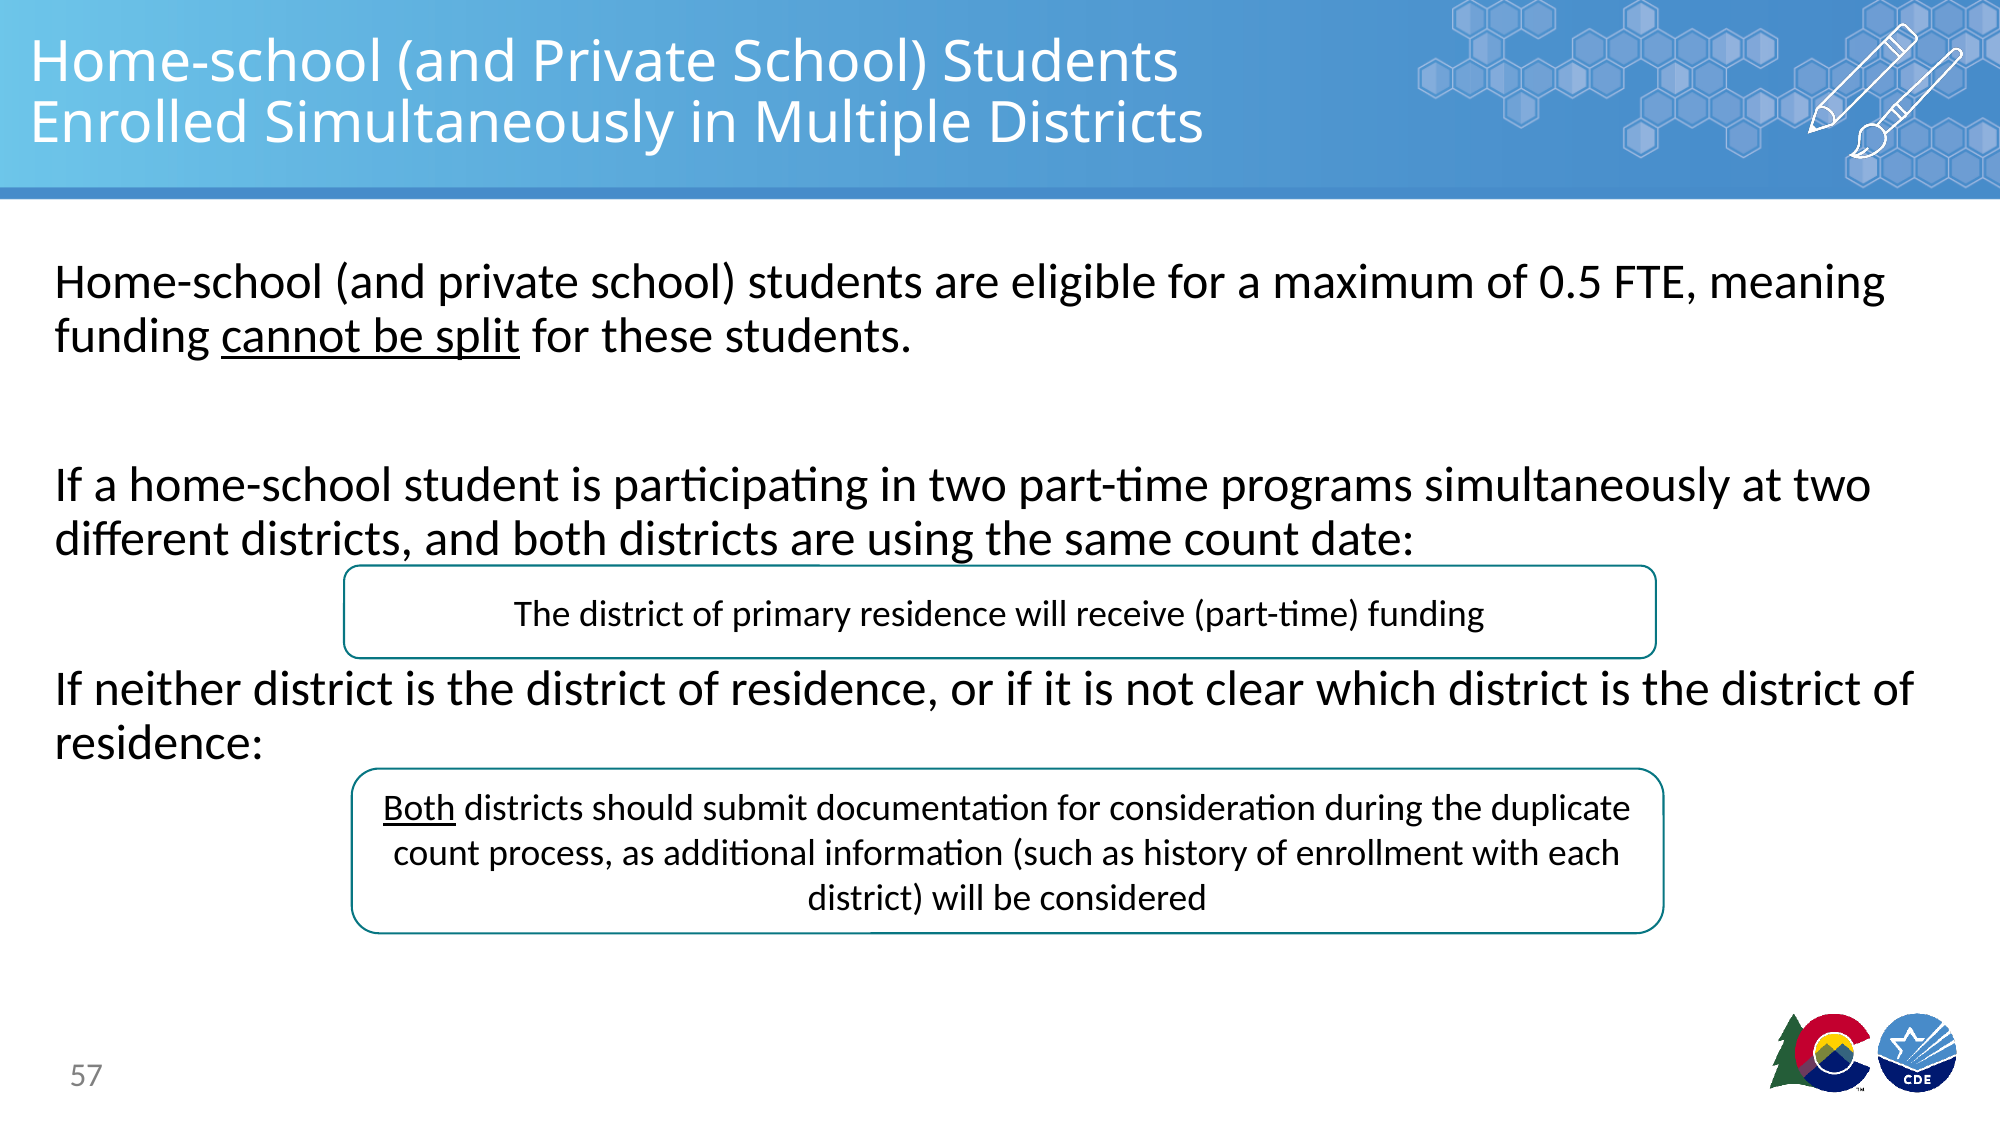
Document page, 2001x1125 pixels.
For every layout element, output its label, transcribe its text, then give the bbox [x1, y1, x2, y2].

text_box The district of primary residence will receive (part-time) funding [342, 564, 1657, 660]
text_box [1796, 13, 1971, 170]
text_box Both districts should submit documentation for consideration during the duplicate count process, as additional information (such as history of enrollment with each district) will be considered [350, 767, 1665, 935]
picture [0, 0, 2000, 200]
picture [1768, 1012, 1957, 1093]
title Home-school (and Private School) Students Enrolled Simultaneously in Multiple Districts [29, 31, 1386, 156]
list Home-school (and private school) students are eligible for a maximum of 0.5 FTE, meaning funding cannot be split for these students. If a home-school student is participating in two part-time programs simultaneously at two different districts, and both districts are using the same count date: If neither district is the district of residence, or if it is not clear which district is the district of residence: [54, 254, 1941, 969]
slide_number 57 [54, 1042, 505, 1103]
